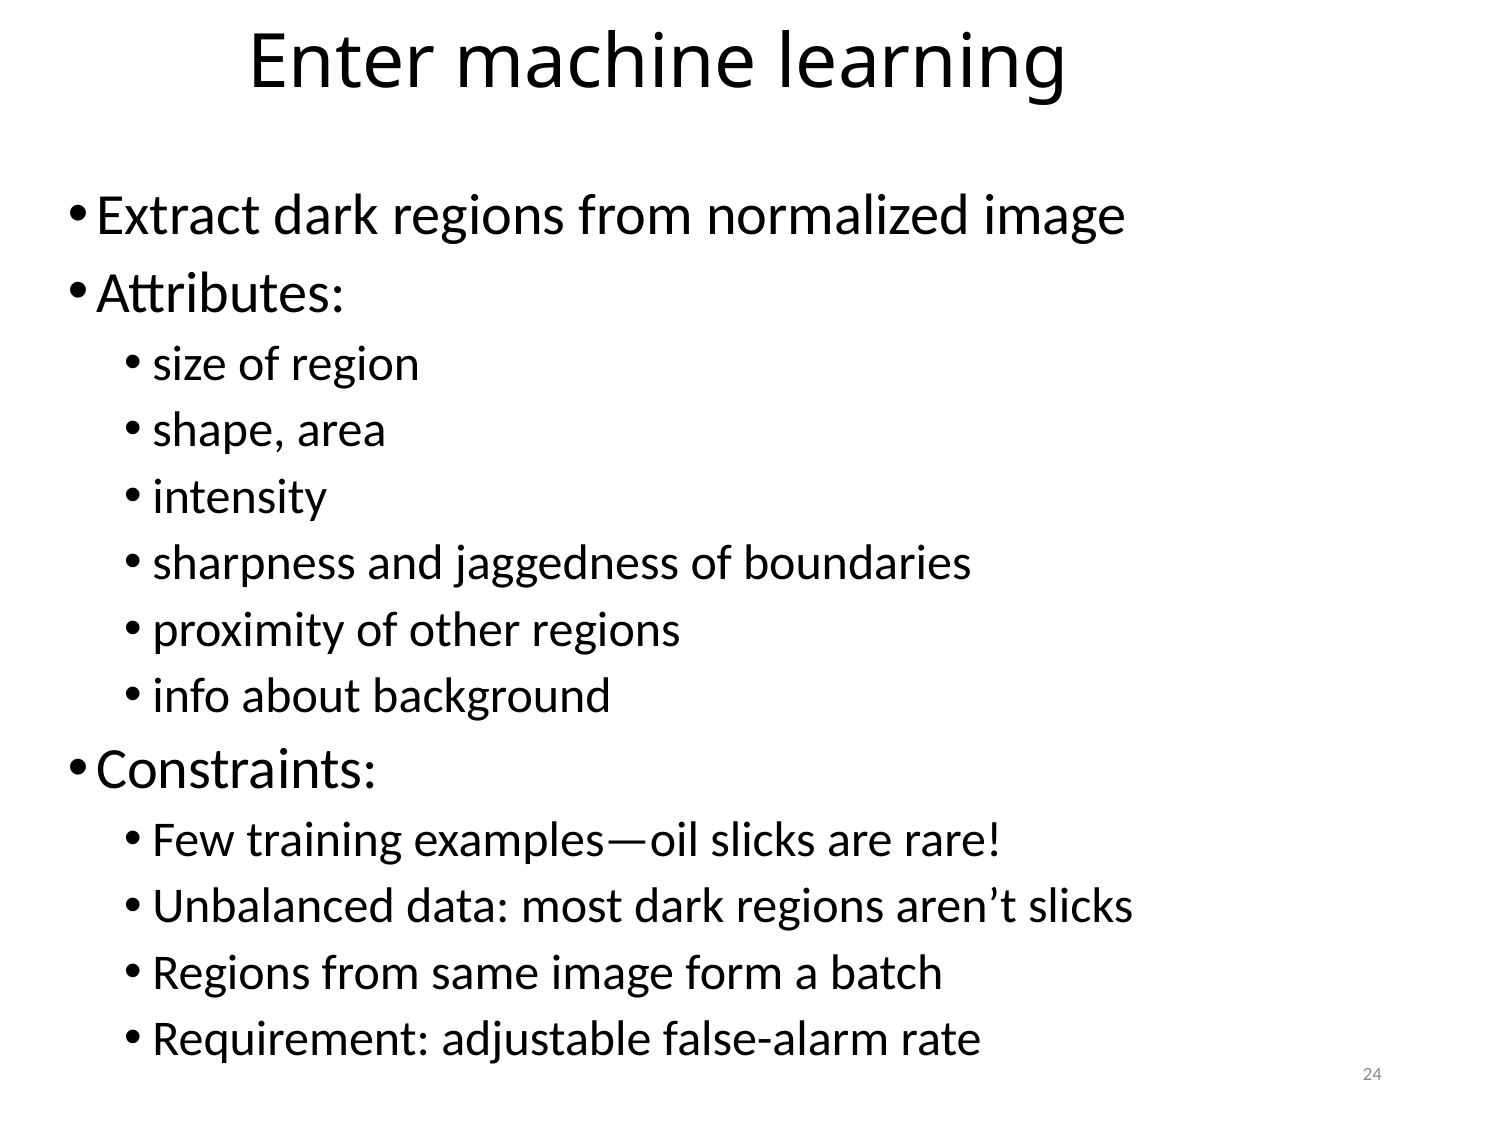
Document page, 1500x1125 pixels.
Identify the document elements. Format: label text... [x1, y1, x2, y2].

slide_number 24 [1059, 1074, 1397, 1103]
title Enter machine learning [232, 15, 1248, 131]
list Extract dark regions from normalized image Attributes: size of region shape, area intensity sharpness and jaggedness of boundaries proximity of other regions info about background Constraints: Few training examples—oil slicks are rare! Unbalanced data: most dark regions aren’t slicks Regions from same image form a batch Requirement: adjustable false-alarm rate [53, 177, 1500, 1074]
